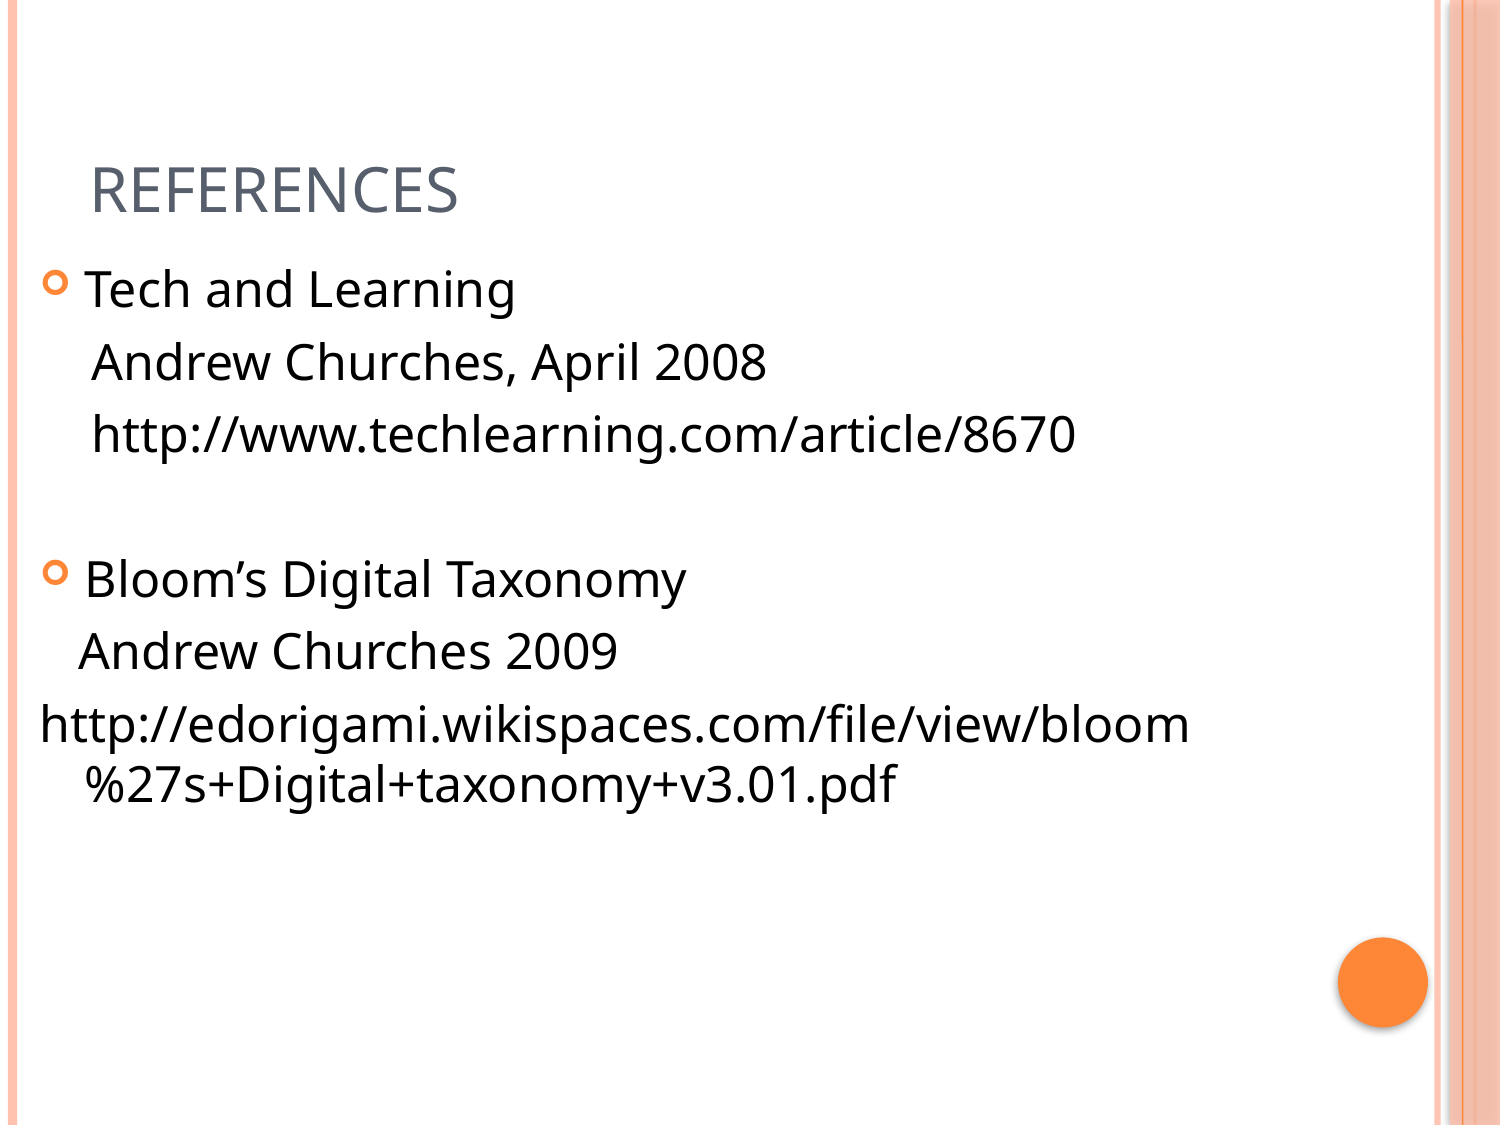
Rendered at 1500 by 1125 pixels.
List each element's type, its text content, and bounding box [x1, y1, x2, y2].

list Tech and Learning Andrew Churches, April 2008 http://www.techlearning.com/article/8670 Bloom’s Digital Taxonomy Andrew Churches 2009 http://edorigami.wikispaces.com/file/view/bloom%27s+Digital+taxonomy+v3.01.pdf [24, 249, 1500, 1062]
title references [75, 45, 1300, 233]
